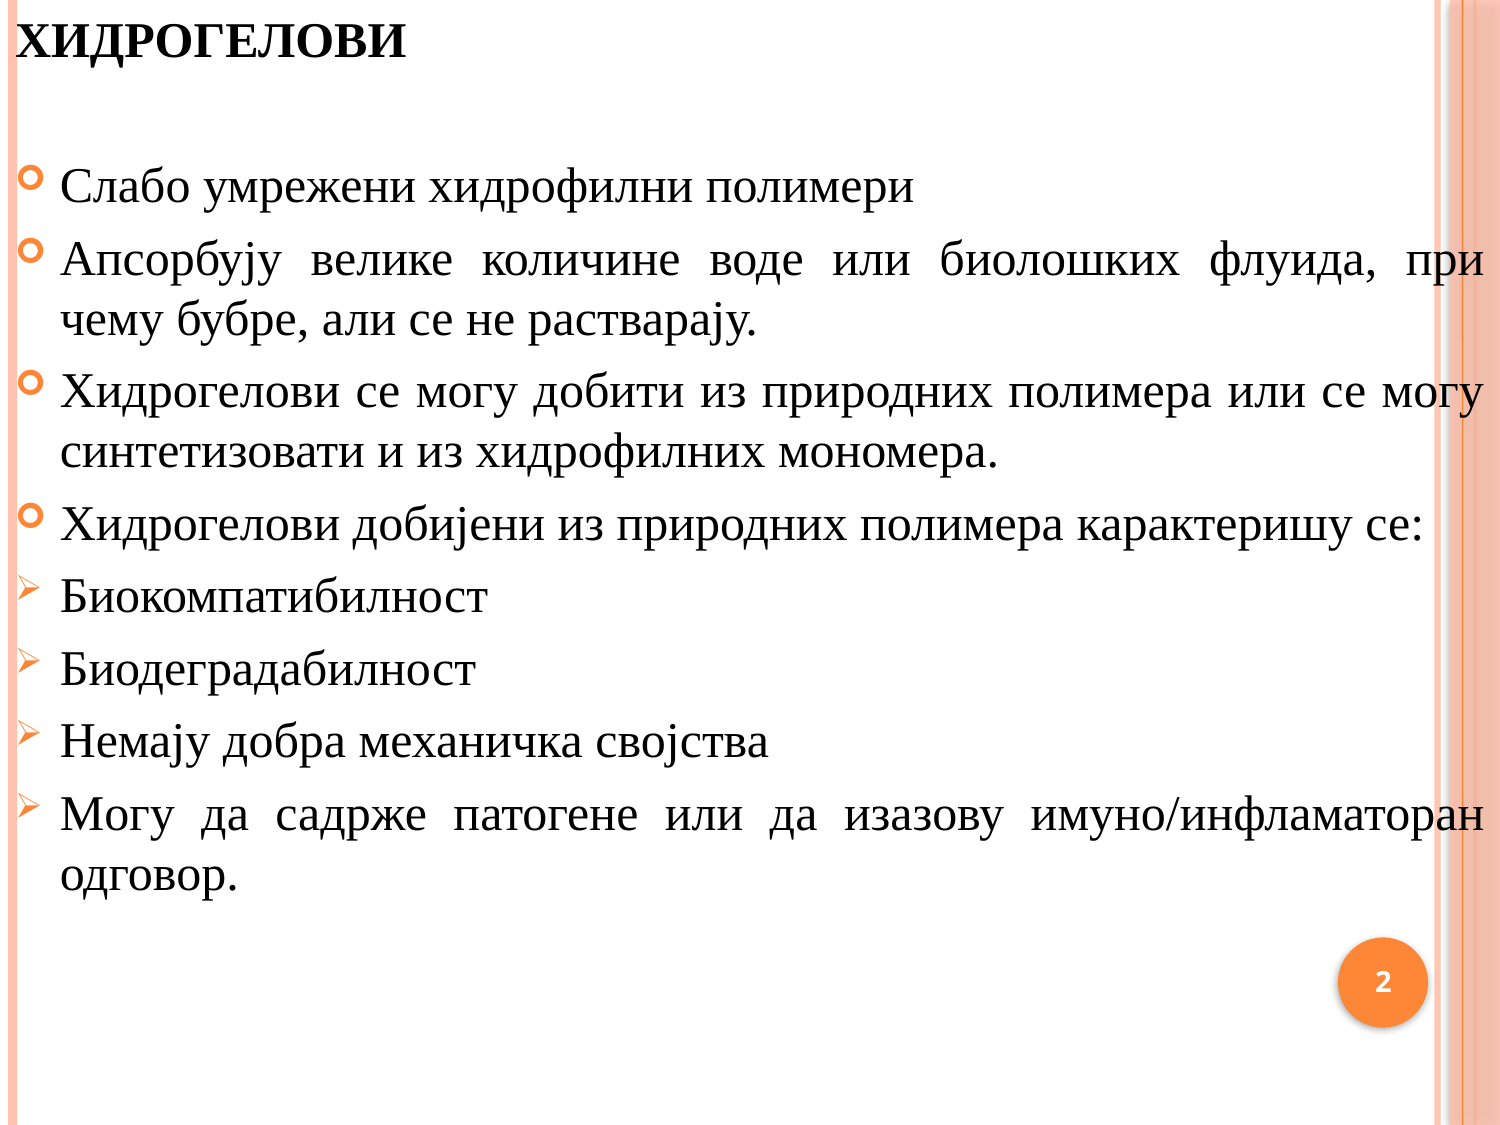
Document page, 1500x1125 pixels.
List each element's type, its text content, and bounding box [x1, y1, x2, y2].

list ХИДРОГЕЛОВИ Слабо умрежени хидрофилни полимери Апсорбују велике количине воде или биолошких флуида, при чему бубре, али се не растварају. Хидрогелови се могу добити из природних полимера или се могу синтетизовати и из хидрофилних мономера. Хидрогелови добијени из природних полимера карактеришу се: Биокомпатибилност Биодеградабилност Немају добра механичка својства Могу да садрже патогене или да изазову имуно/инфламаторан одговор. [0, 0, 1500, 1125]
